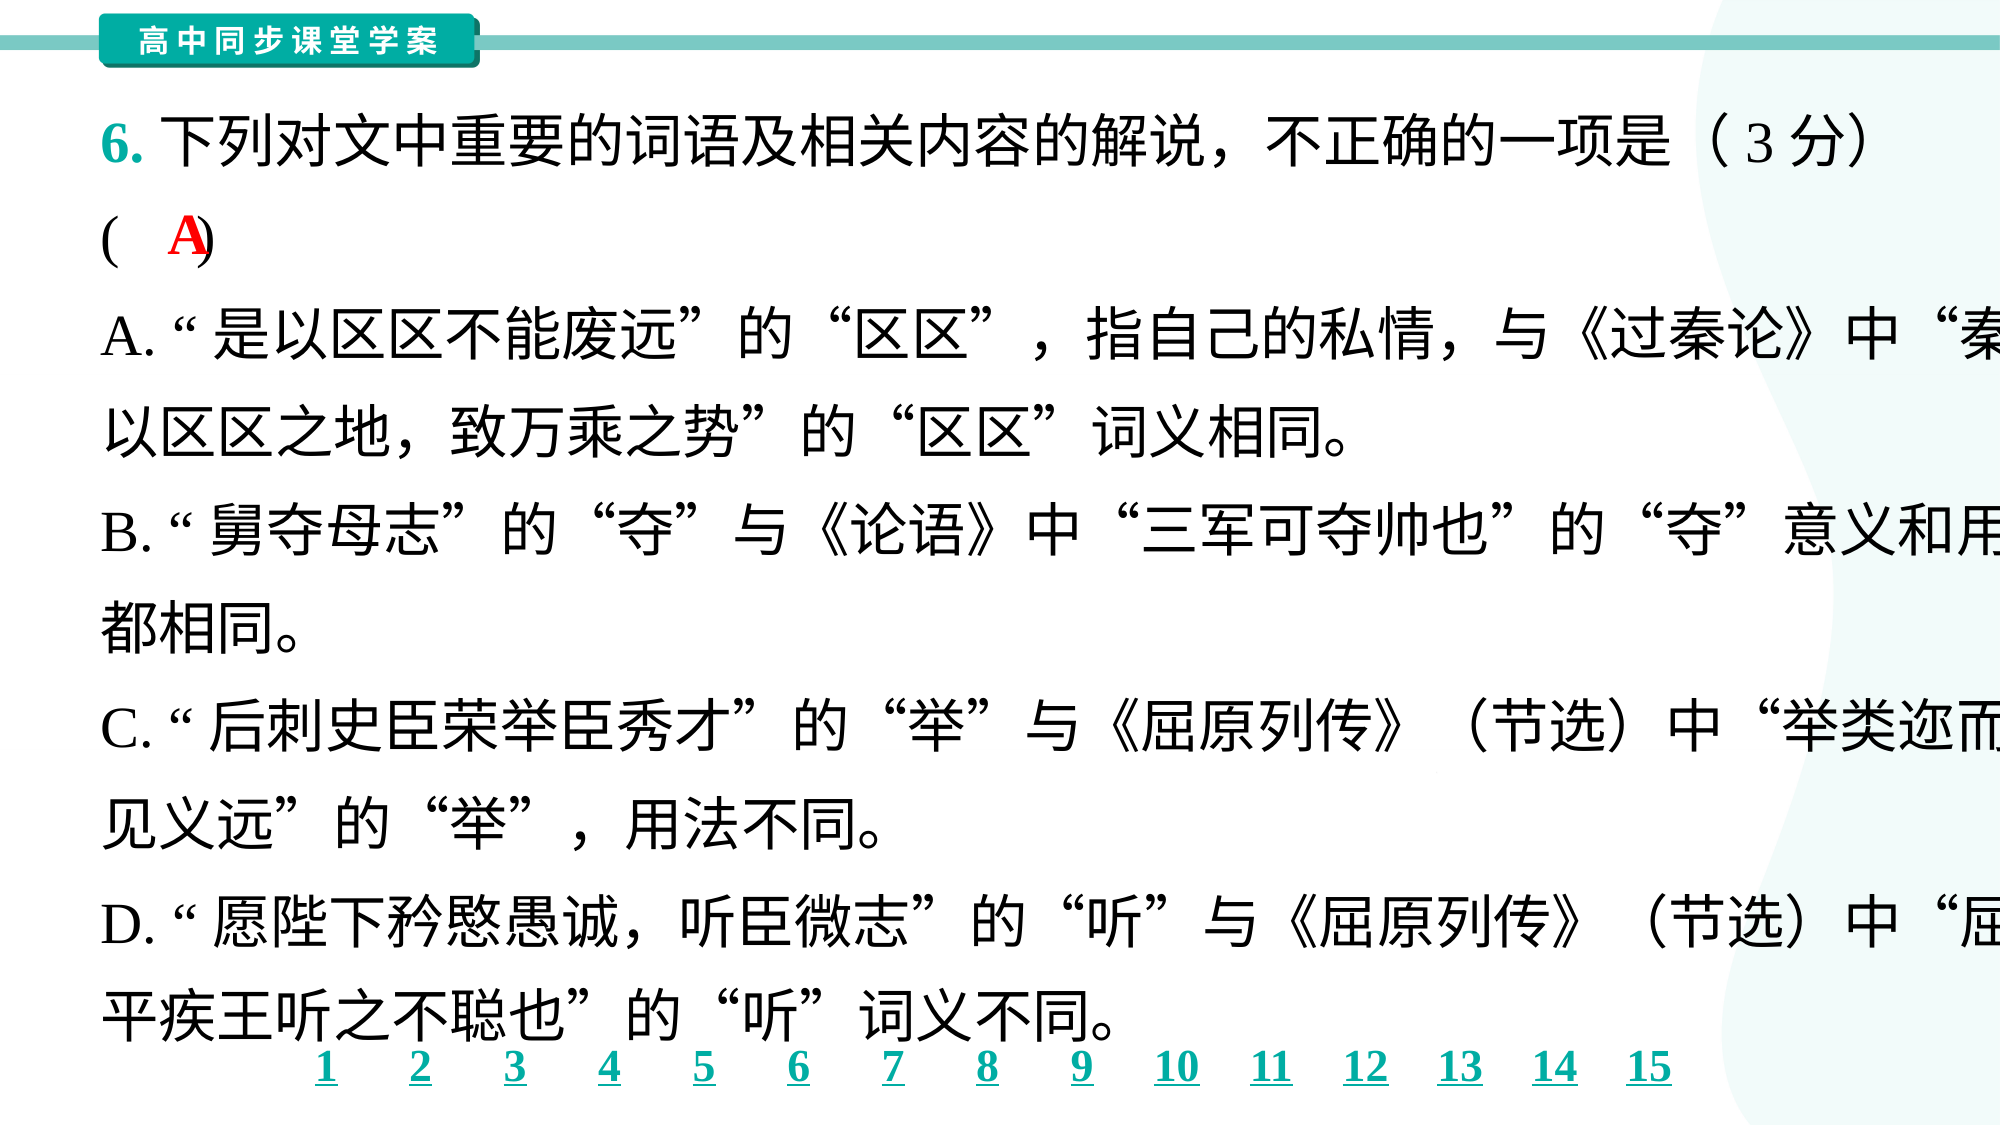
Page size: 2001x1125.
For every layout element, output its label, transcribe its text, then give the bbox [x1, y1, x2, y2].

picture [0, 0, 2000, 1125]
text_box 6.下列对文中重要的词语及相关内容的解说，不正确的一项是（3分） ( ) [100, 76, 1899, 259]
text_box A. “是以区区不能废远”的“区区”，指自己的私情，与《过秦论》中“秦 以区区之地，致万乘之势”的“区区”词义相同。 B. “舅夺母志”的“夺”与《论语》中“三军可夺帅也”的“夺”意义和用法 都相同。 C. “后刺史臣荣举臣秀才”的“举”与《屈原列传》（节选）中“举类迩而 见义远”的“举”，用法不同。 D. “愿陛下矜愍愚诚，听臣微志”的“听”与《屈原列传》（节选）中“屈 平疾王听之不聪也”的“听”词义不同。 [100, 269, 1899, 1041]
text_box A [145, 172, 231, 258]
